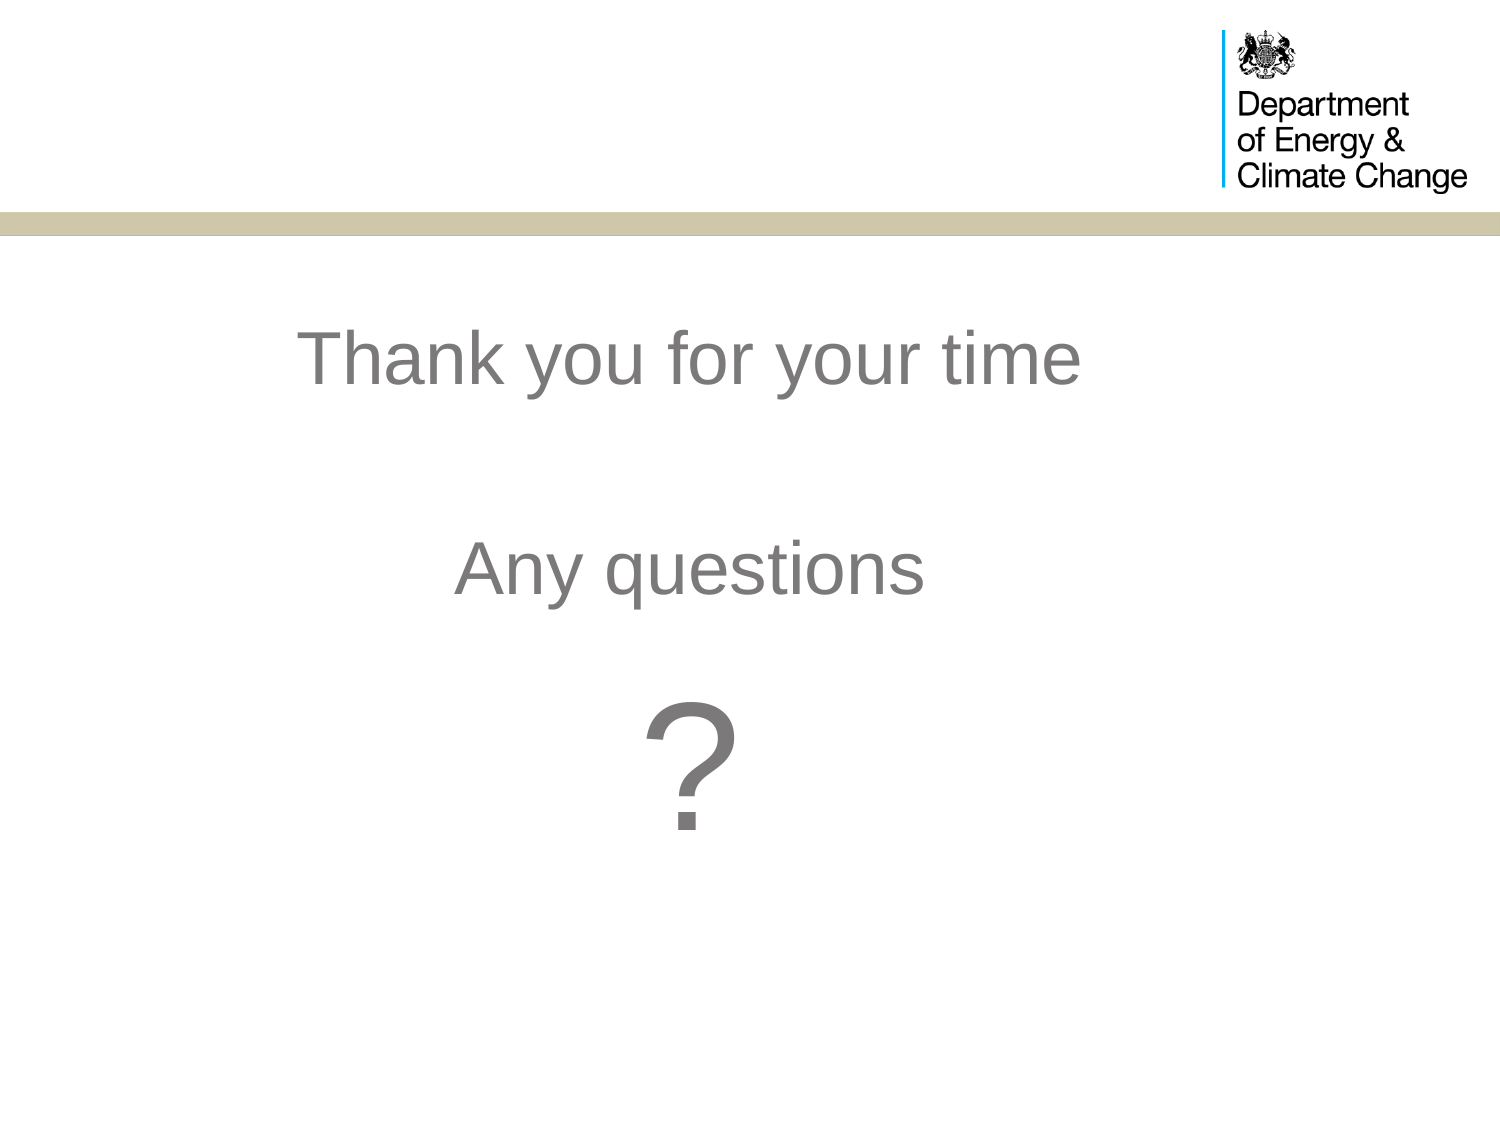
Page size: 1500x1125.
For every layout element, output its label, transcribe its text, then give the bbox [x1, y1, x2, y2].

list Thank you for your time Any questions ? [147, 302, 1234, 965]
picture [0, 208, 1500, 236]
picture [1222, 30, 1467, 194]
